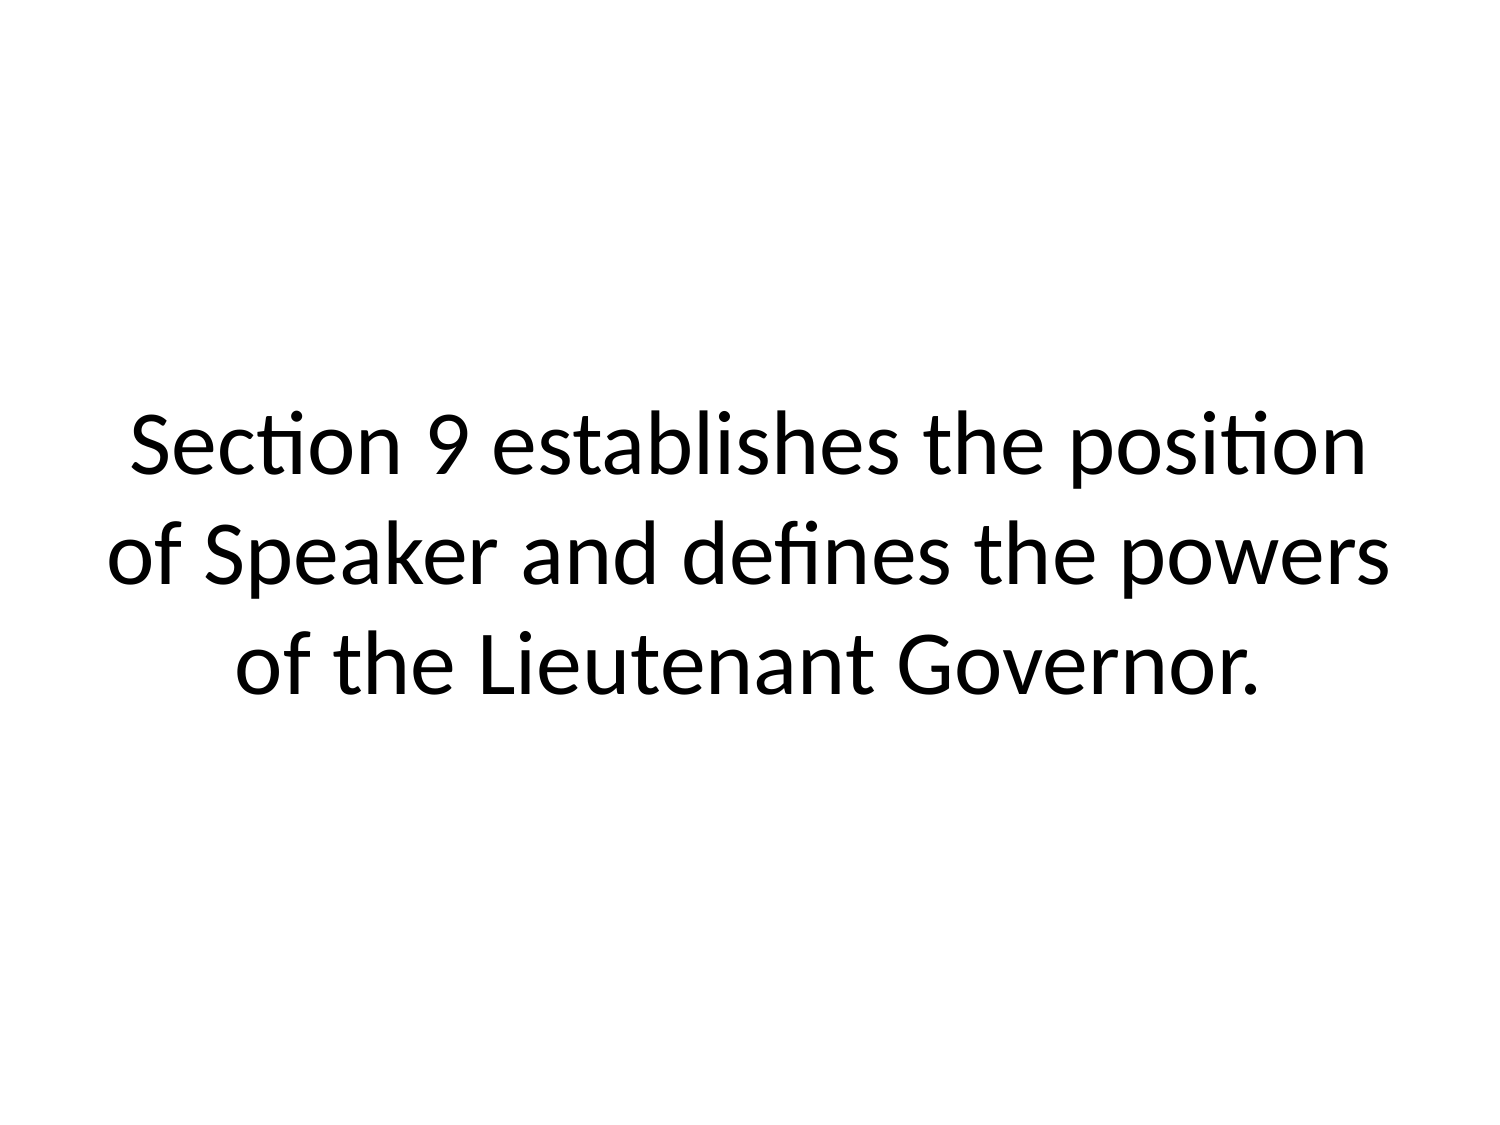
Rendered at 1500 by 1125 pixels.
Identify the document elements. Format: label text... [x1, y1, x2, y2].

title Section 9 establishes the position of Speaker and defines the powers of the Lieutenant Governor. [75, 45, 1425, 1050]
